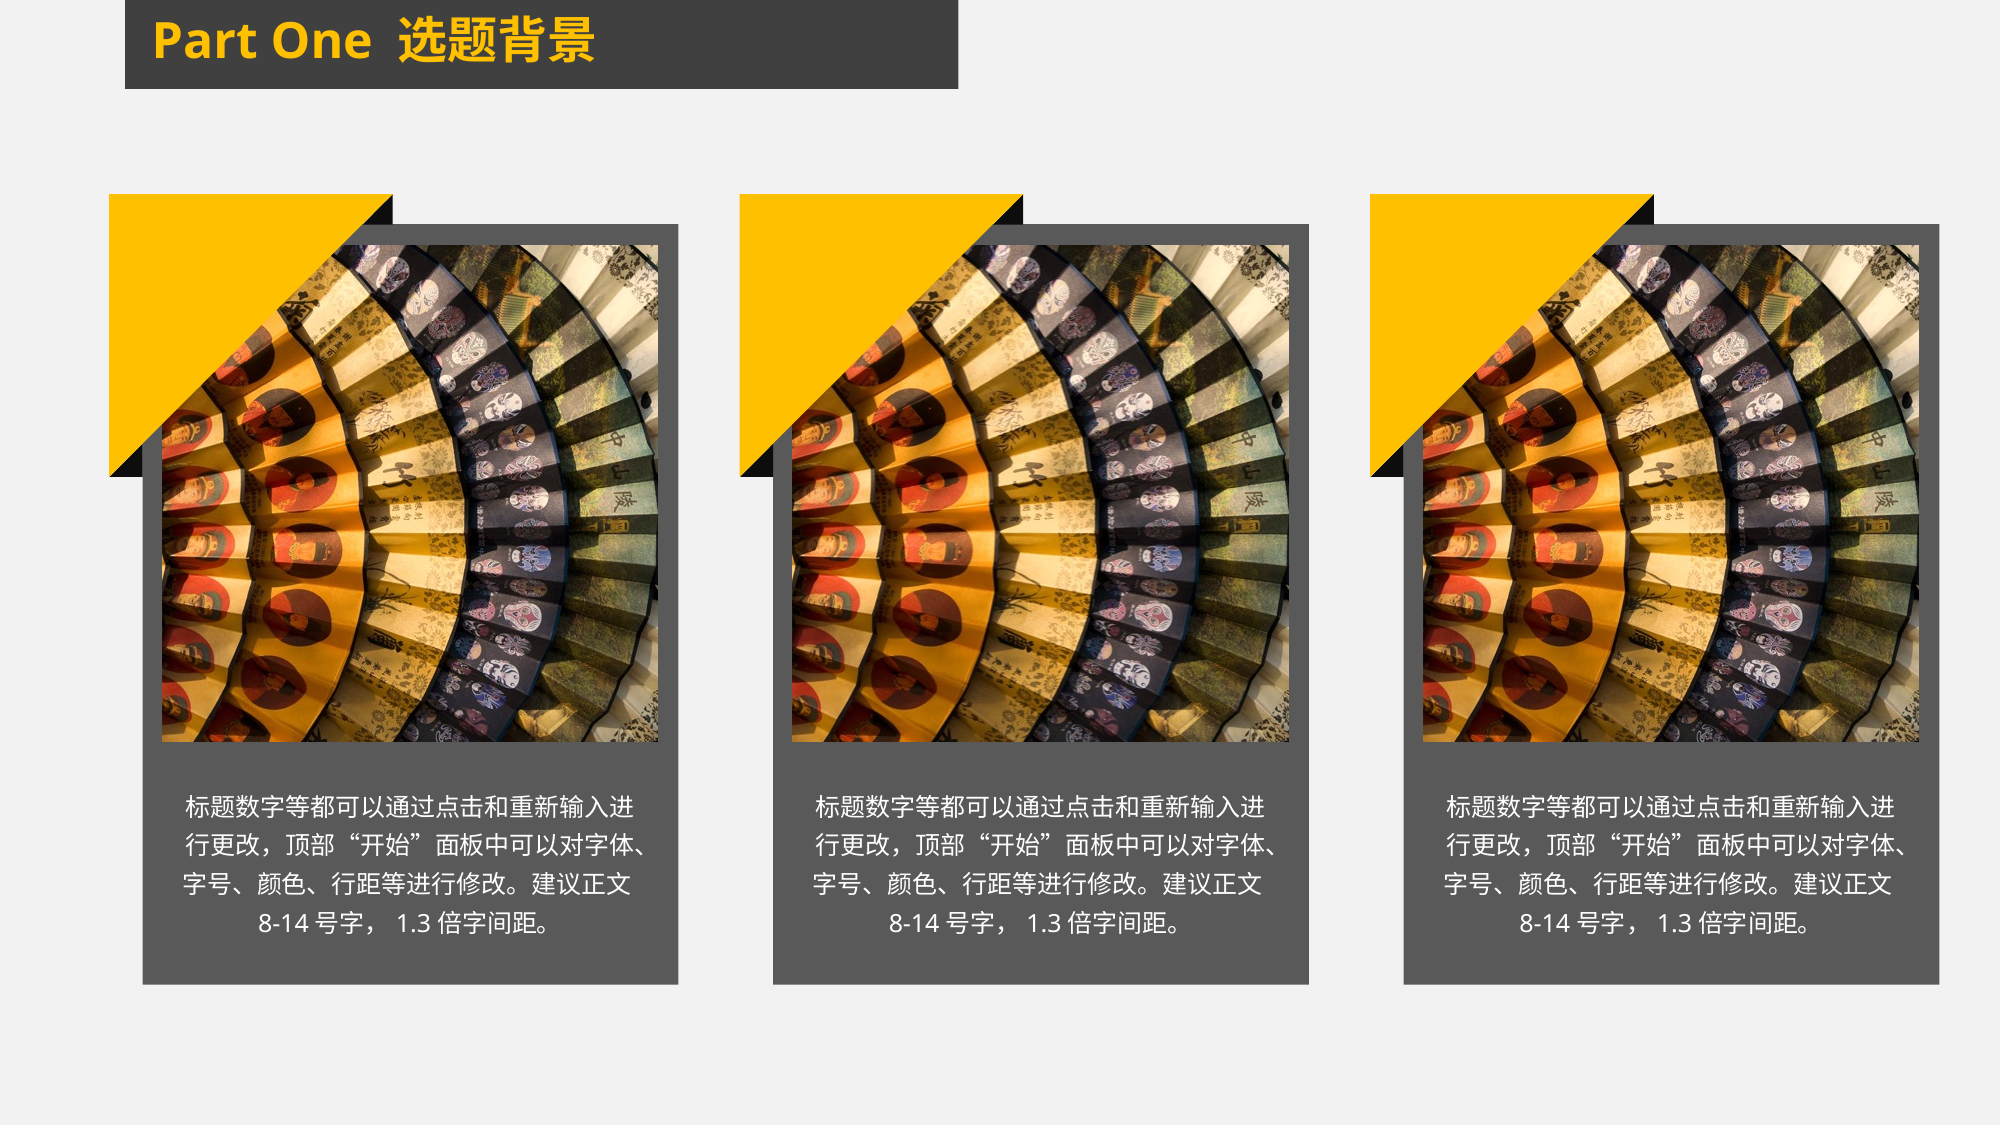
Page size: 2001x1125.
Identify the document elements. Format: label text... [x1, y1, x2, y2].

text_box [1369, 193, 1657, 480]
text_box 标题数字等都可以通过点击和重新输入进行更改，顶部“开始”面板中可以对字体、字号、颜色、行距等进行修改。建议正文8-14号字，1.3倍字间距。 [161, 774, 659, 946]
text_box 标题数字等都可以通过点击和重新输入进行更改，顶部“开始”面板中可以对字体、字号、颜色、行距等进行修改。建议正文8-14号字，1.3倍字间距。 [792, 774, 1289, 946]
text_box [142, 223, 679, 986]
text_box [107, 193, 396, 480]
text_box [1403, 223, 1941, 986]
picture [792, 245, 1289, 742]
text_box [1372, 445, 1405, 478]
picture [1423, 245, 1919, 742]
text_box [741, 445, 775, 478]
list Part One 选题背景 [136, 8, 699, 85]
text_box [364, 196, 394, 226]
text_box 标题数字等都可以通过点击和重新输入进行更改，顶部“开始”面板中可以对字体、字号、颜色、行距等进行修改。建议正文8-14号字，1.3倍字间距。 [1422, 774, 1920, 946]
text_box [772, 223, 1310, 986]
picture [162, 245, 658, 742]
text_box [1625, 196, 1655, 226]
text_box [994, 195, 1025, 226]
text_box [111, 445, 144, 478]
text_box [738, 193, 1026, 480]
